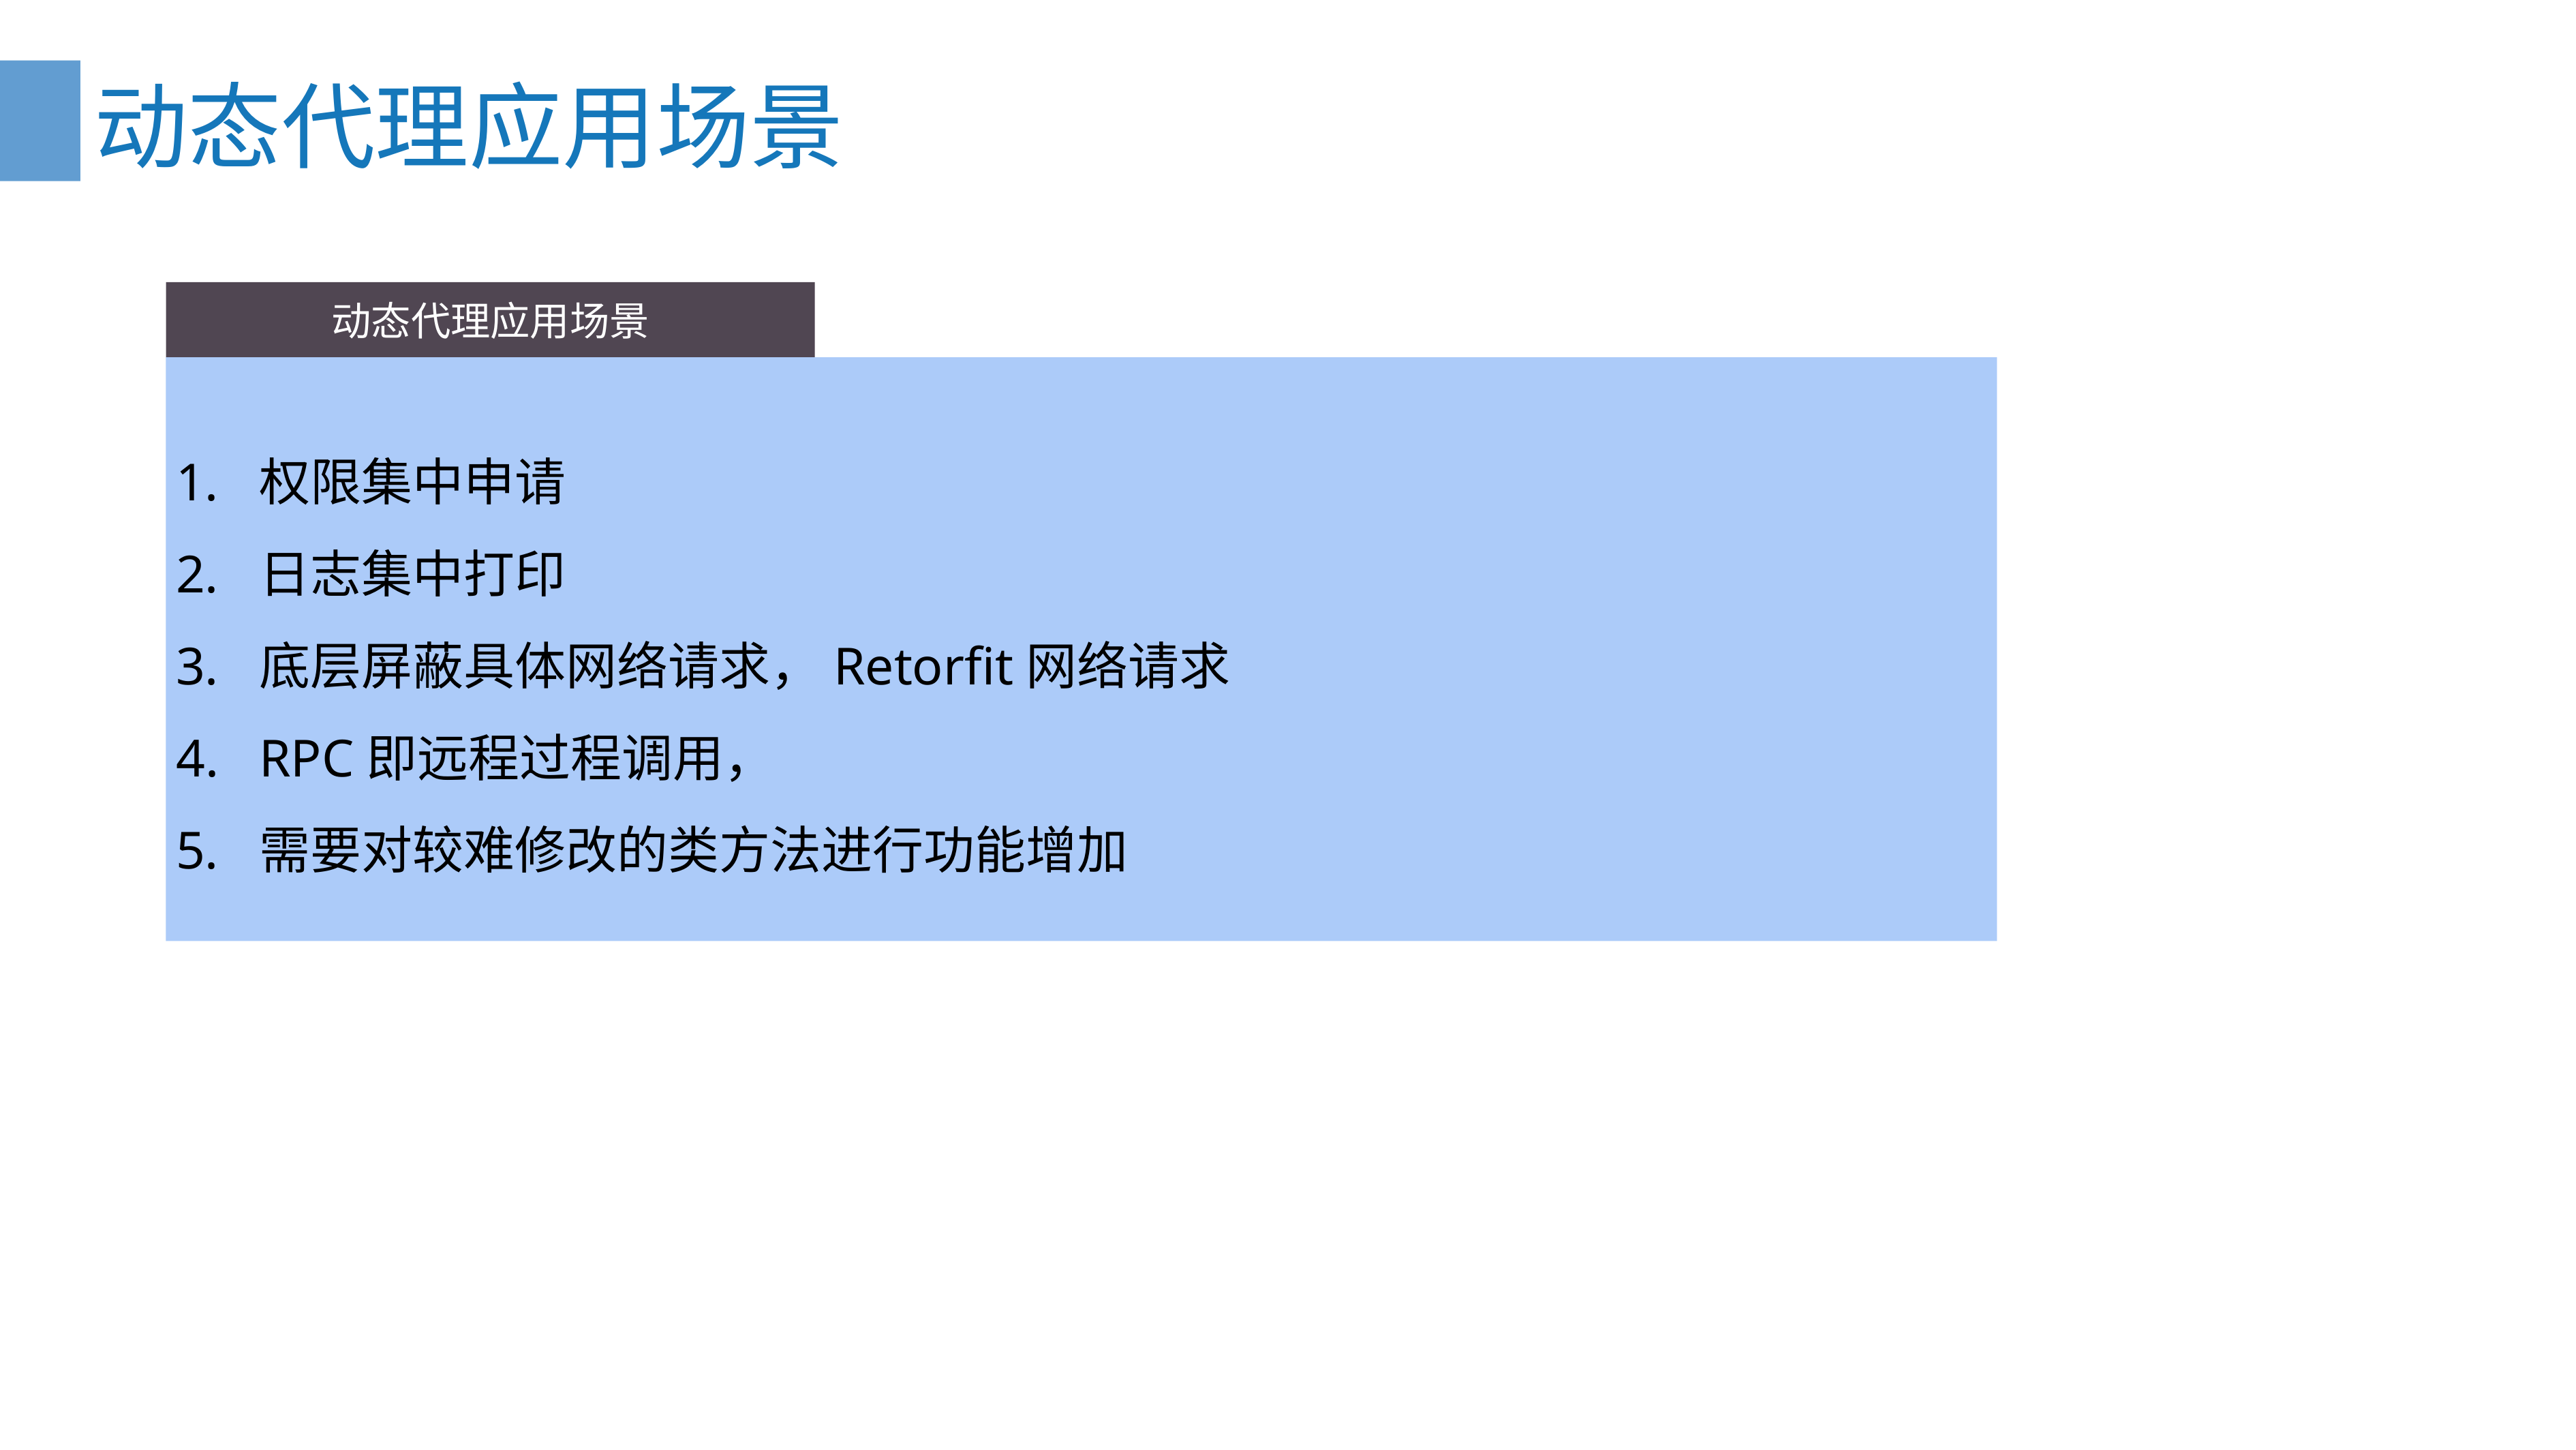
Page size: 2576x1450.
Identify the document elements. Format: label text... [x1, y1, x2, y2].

text_box 动态代理应用场景 [166, 282, 816, 357]
text_box 动态代理应用场景 [80, 61, 2496, 185]
text_box 权限集中申请 日志集中打印 底层屏蔽具体网络请求，Retorfit网络请求 RPC即远程过程调用， 需要对较难修改的类方法进行功能增加 [165, 357, 1997, 941]
